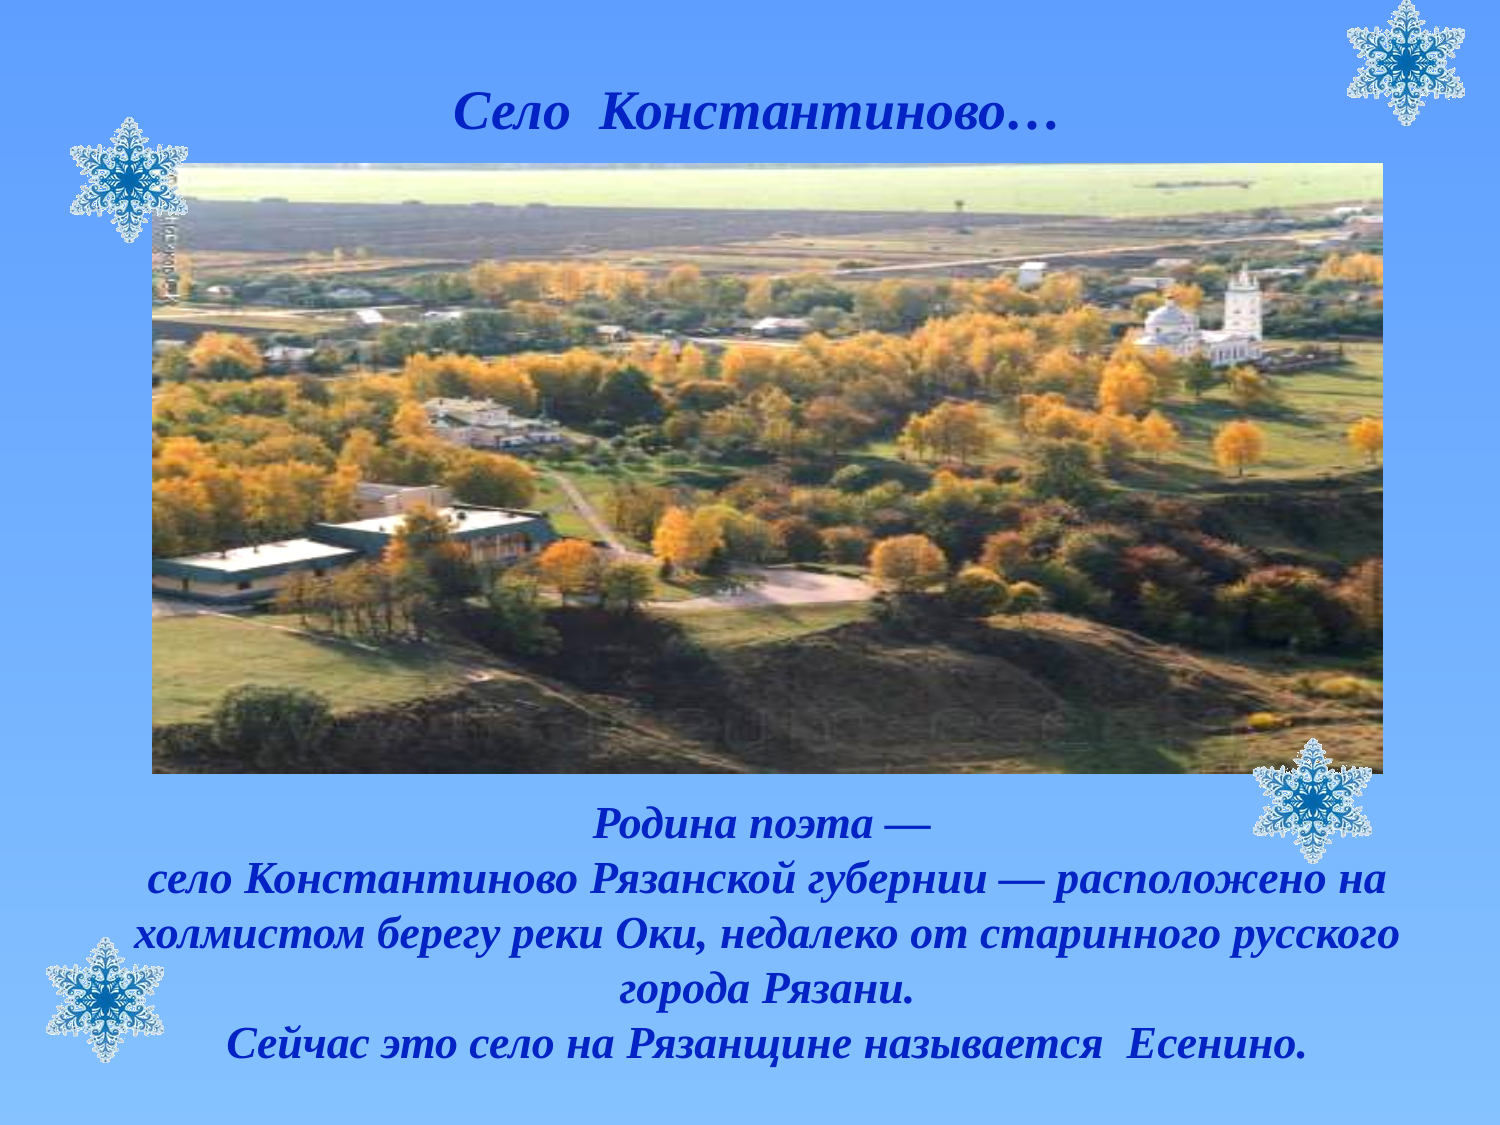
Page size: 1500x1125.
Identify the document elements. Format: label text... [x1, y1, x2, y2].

text_box Родина поэта — село Константиново Рязанской губернии — расположено на холмистом берегу реки Оки, недалеко от старинного русского города Рязани. Сейчас это село на Рязанщине называется Есенино. [70, 785, 1465, 1075]
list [152, 163, 1383, 774]
picture [46, 937, 165, 1063]
picture [70, 116, 188, 243]
title Село Константиново… [75, 45, 1425, 153]
picture [1253, 738, 1372, 864]
picture [1347, 0, 1465, 126]
